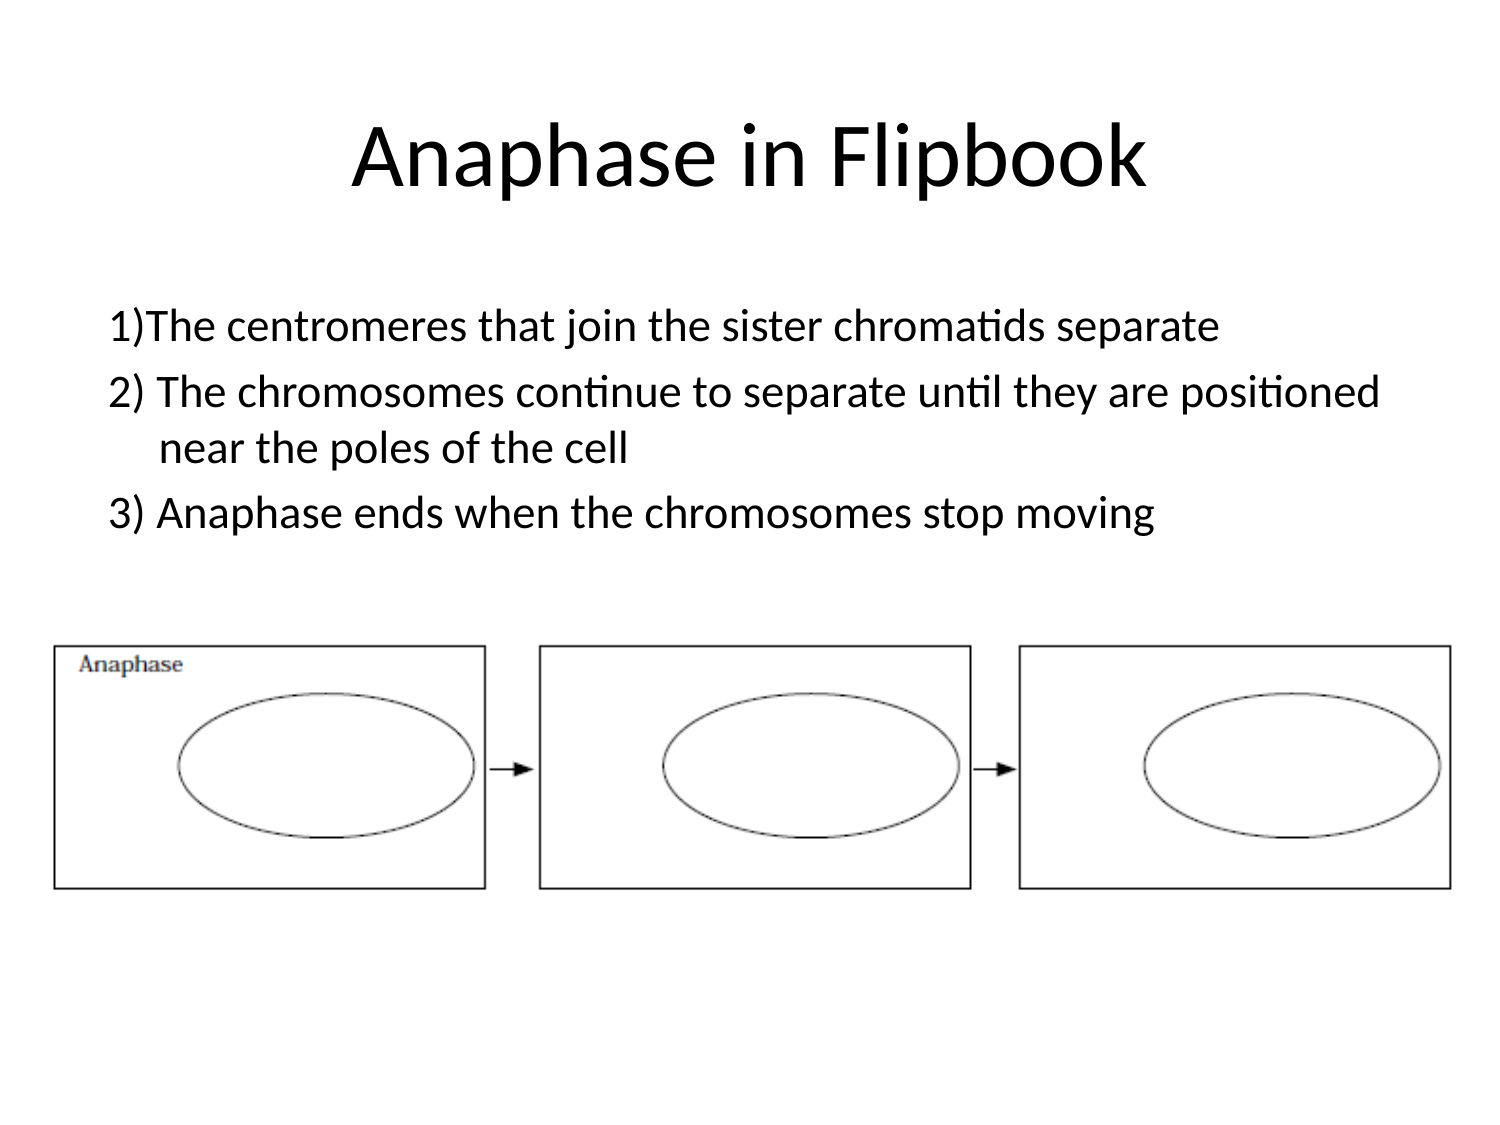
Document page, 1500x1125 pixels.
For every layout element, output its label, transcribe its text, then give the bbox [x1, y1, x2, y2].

picture [37, 624, 1463, 899]
list 1)The centromeres that join the sister chromatids separate 2) The chromosomes continue to separate until they are positioned near the poles of the cell 3) Anaphase ends when the chromosomes stop moving [92, 287, 1450, 550]
title Anaphase in Flipbook [94, 50, 1407, 250]
